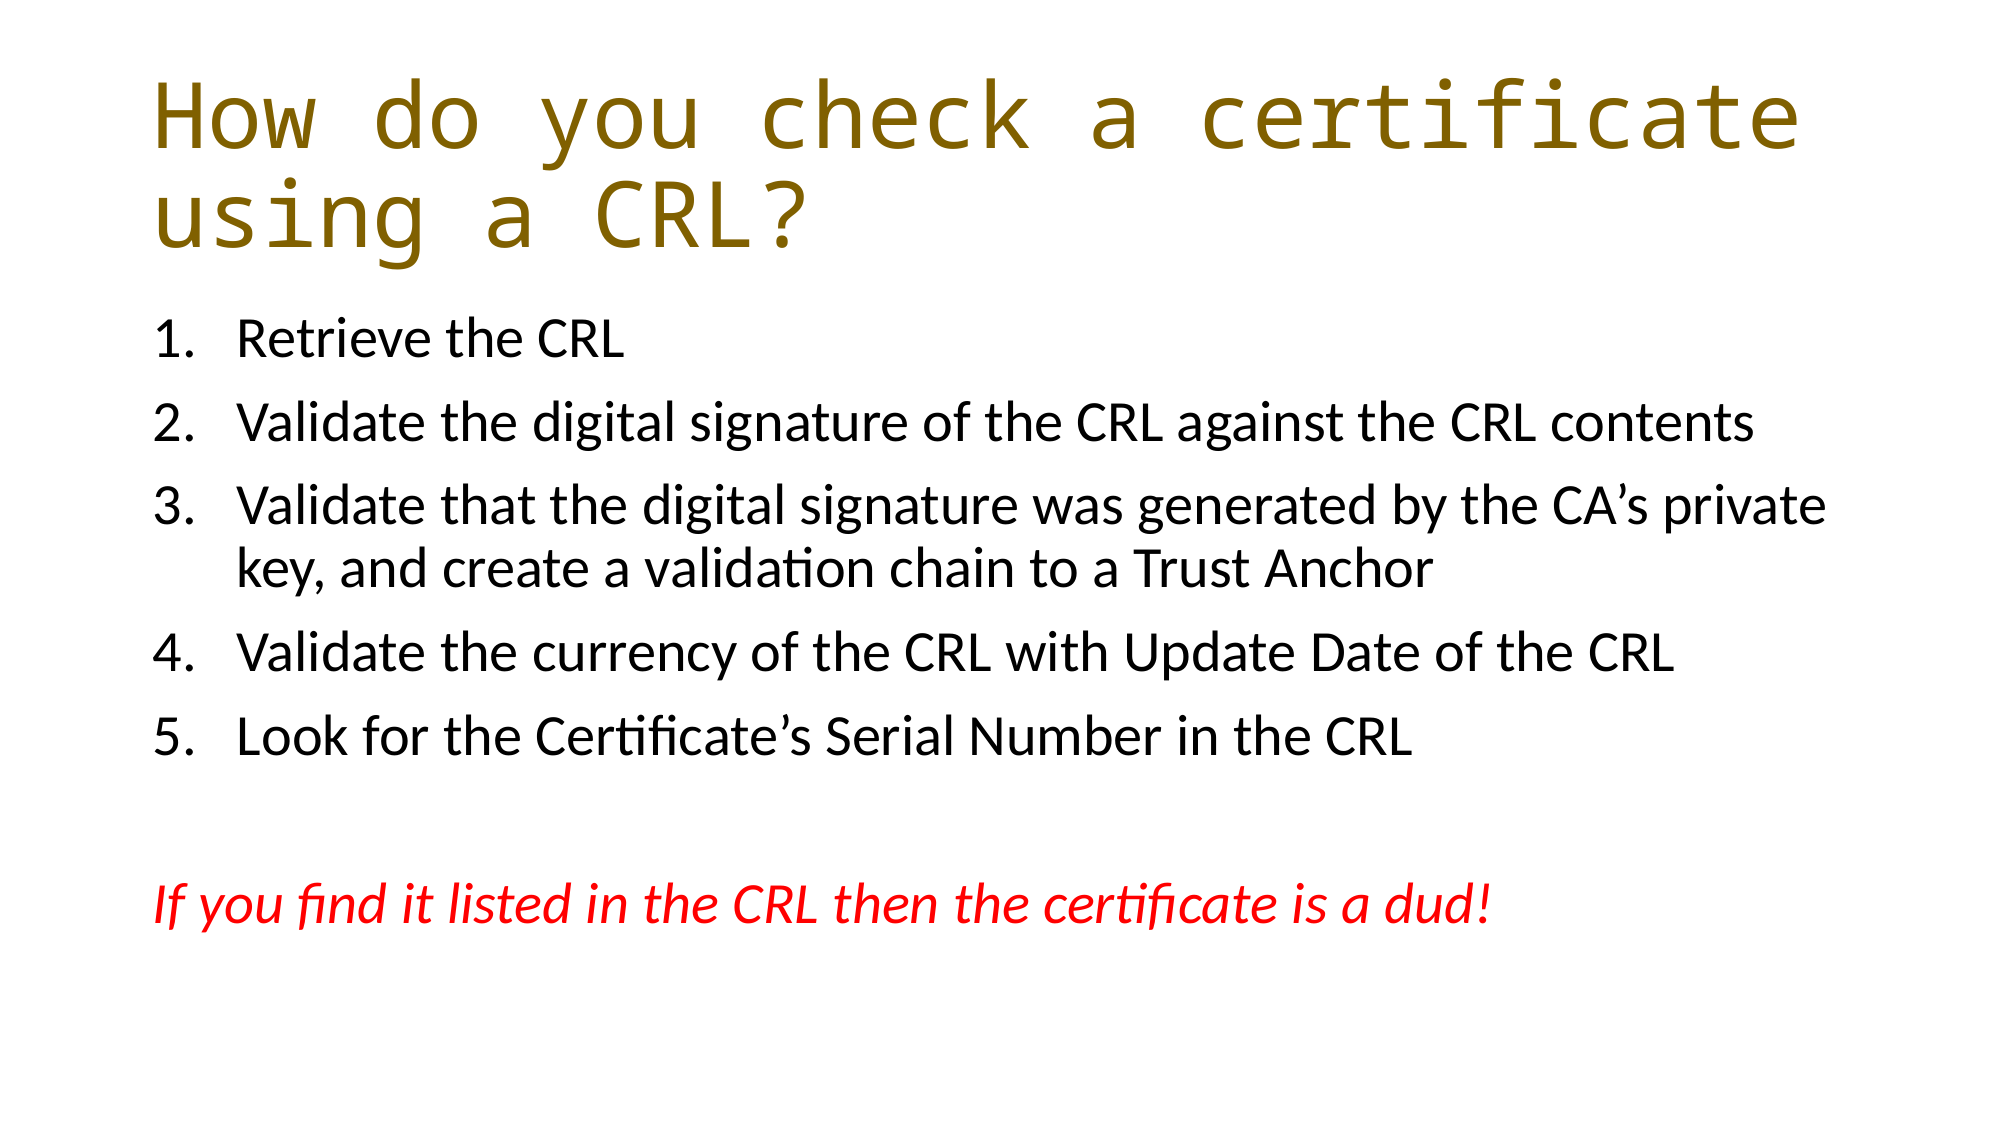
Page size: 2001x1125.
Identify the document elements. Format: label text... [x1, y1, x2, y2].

list Retrieve the CRL Validate the digital signature of the CRL against the CRL contents Validate that the digital signature was generated by the CA’s private key, and create a validation chain to a Trust Anchor Validate the currency of the CRL with Update Date of the CRL Look for the Certificate’s Serial Number in the CRL If you find it listed in the CRL then the certificate is a dud! [137, 299, 1863, 1014]
title How do you check a certificate using a CRL? [137, 59, 1863, 278]
